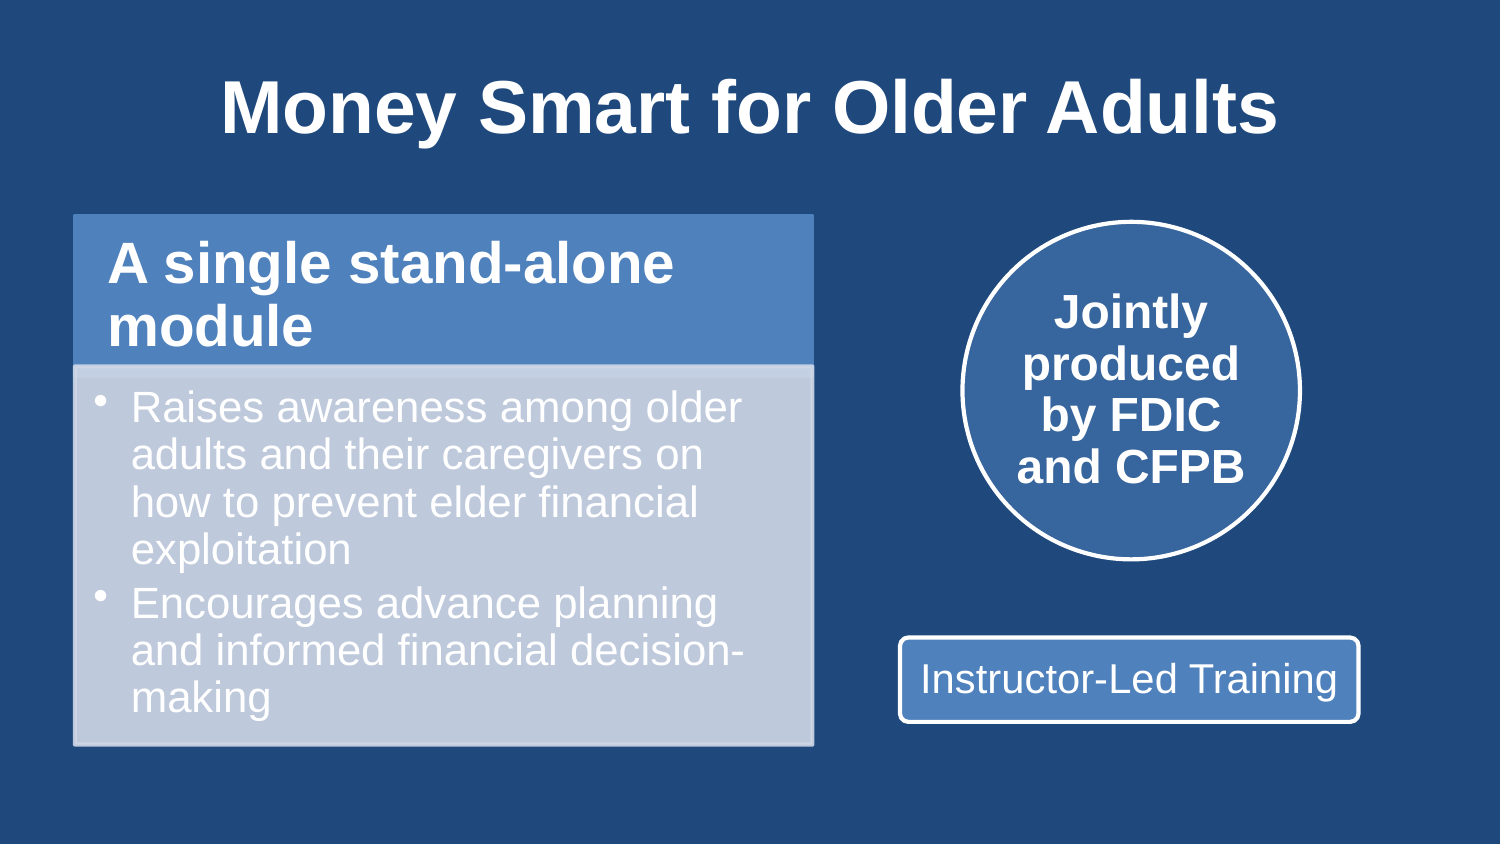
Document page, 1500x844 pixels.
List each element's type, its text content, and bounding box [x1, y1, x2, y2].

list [74, 196, 813, 754]
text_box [899, 637, 1359, 723]
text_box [898, 221, 1386, 560]
title Money Smart for Older Adults [75, 33, 1425, 175]
